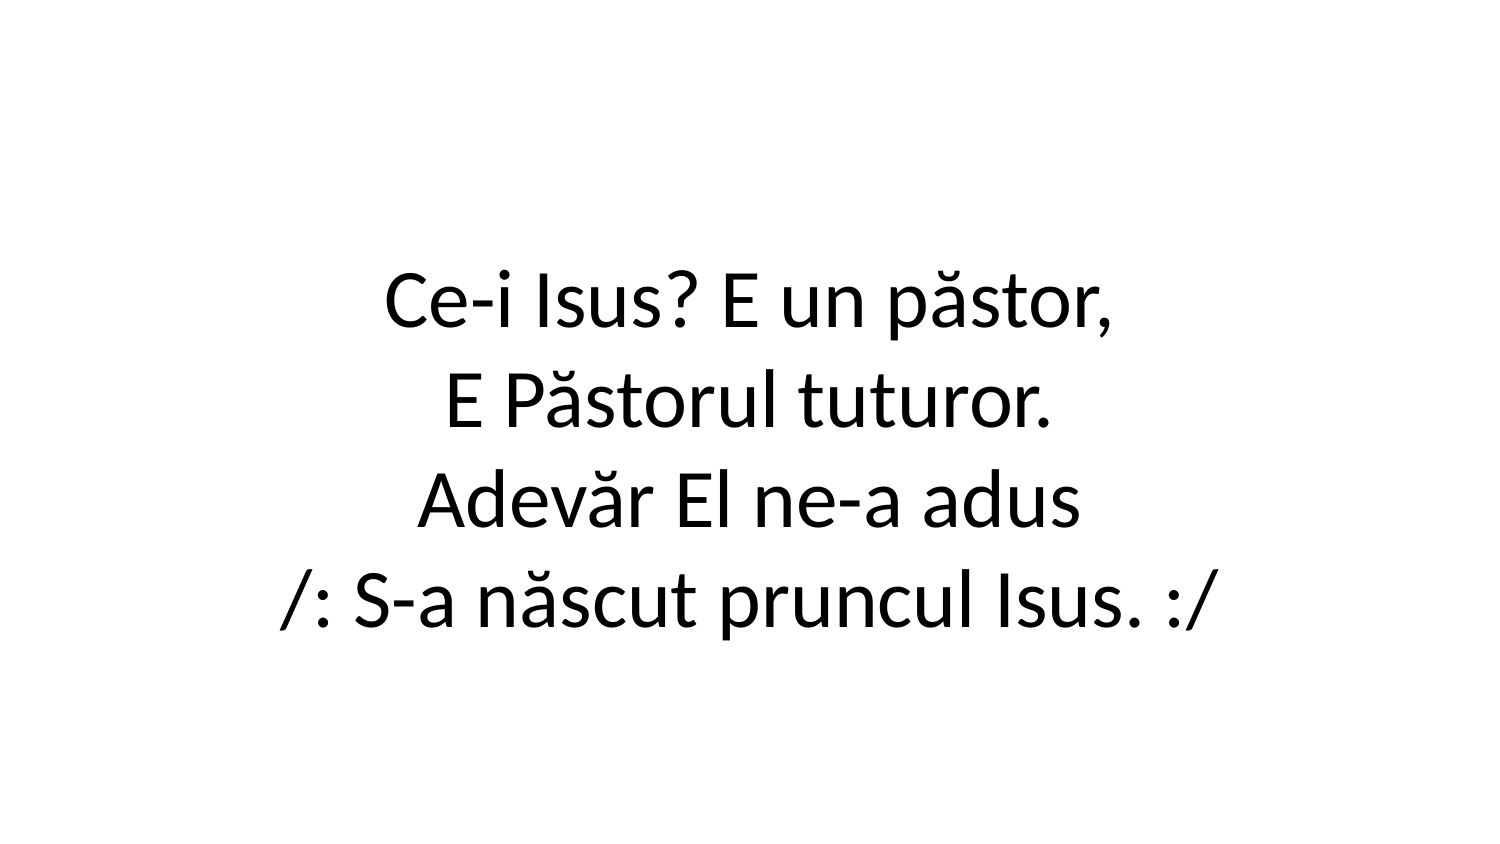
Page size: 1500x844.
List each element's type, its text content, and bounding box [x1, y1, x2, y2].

text_box Ce-i Isus? E un păstor, E Păstorul tuturor. Adevăr El ne-a adus /: S-a născut pruncul Isus. :/ [265, 192, 1235, 652]
